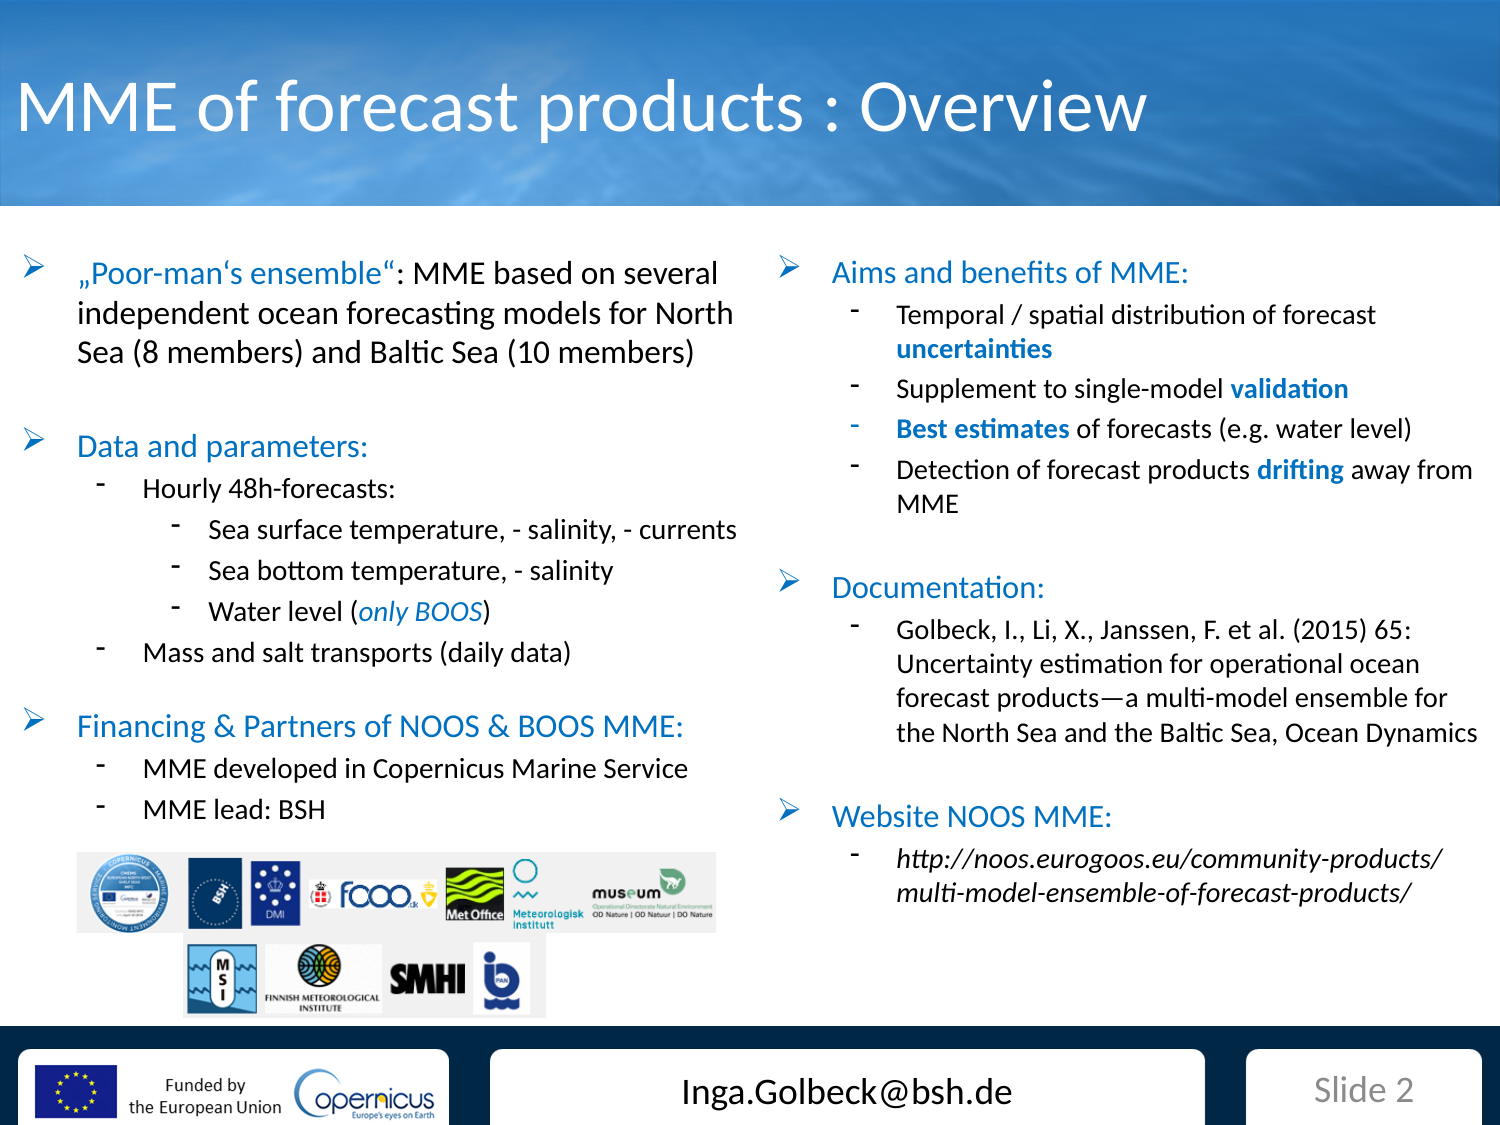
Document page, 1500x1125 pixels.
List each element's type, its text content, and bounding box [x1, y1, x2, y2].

text_box Aims and benefits of MME: Temporal / spatial distribution of forecast uncertainties Supplement to single-model validation Best estimates of forecasts (e.g. water level) Detection of forecast products drifting away from MME Documentation: Golbeck, I., Li, X., Janssen, F. et al. (2015) 65: Uncertainty estimation for operational ocean forecast products—a multi-model ensemble for the North Sea and the Baltic Sea, Ocean Dynamics Website NOOS MME: http://noos.eurogoos.eu/community-products/multi-model-ensemble-of-forecast-products/ [761, 243, 1500, 953]
list „Poor-man‘s ensemble“: MME based on several independent ocean forecasting models for North Sea (8 members) and Baltic Sea (10 members) Data and parameters: Hourly 48h-forecasts: Sea surface temperature, - salinity, - currents Sea bottom temperature, - salinity Water level (only BOOS) Mass and salt transports (daily data) Financing & Partners of NOOS & BOOS MME: MME developed in Copernicus Marine Service MME lead: BSH [5, 243, 762, 1012]
title MME of forecast products : Overview [0, 7, 1376, 195]
picture [0, 0, 1500, 1125]
slide_number Slide 2 [1246, 1057, 1483, 1118]
